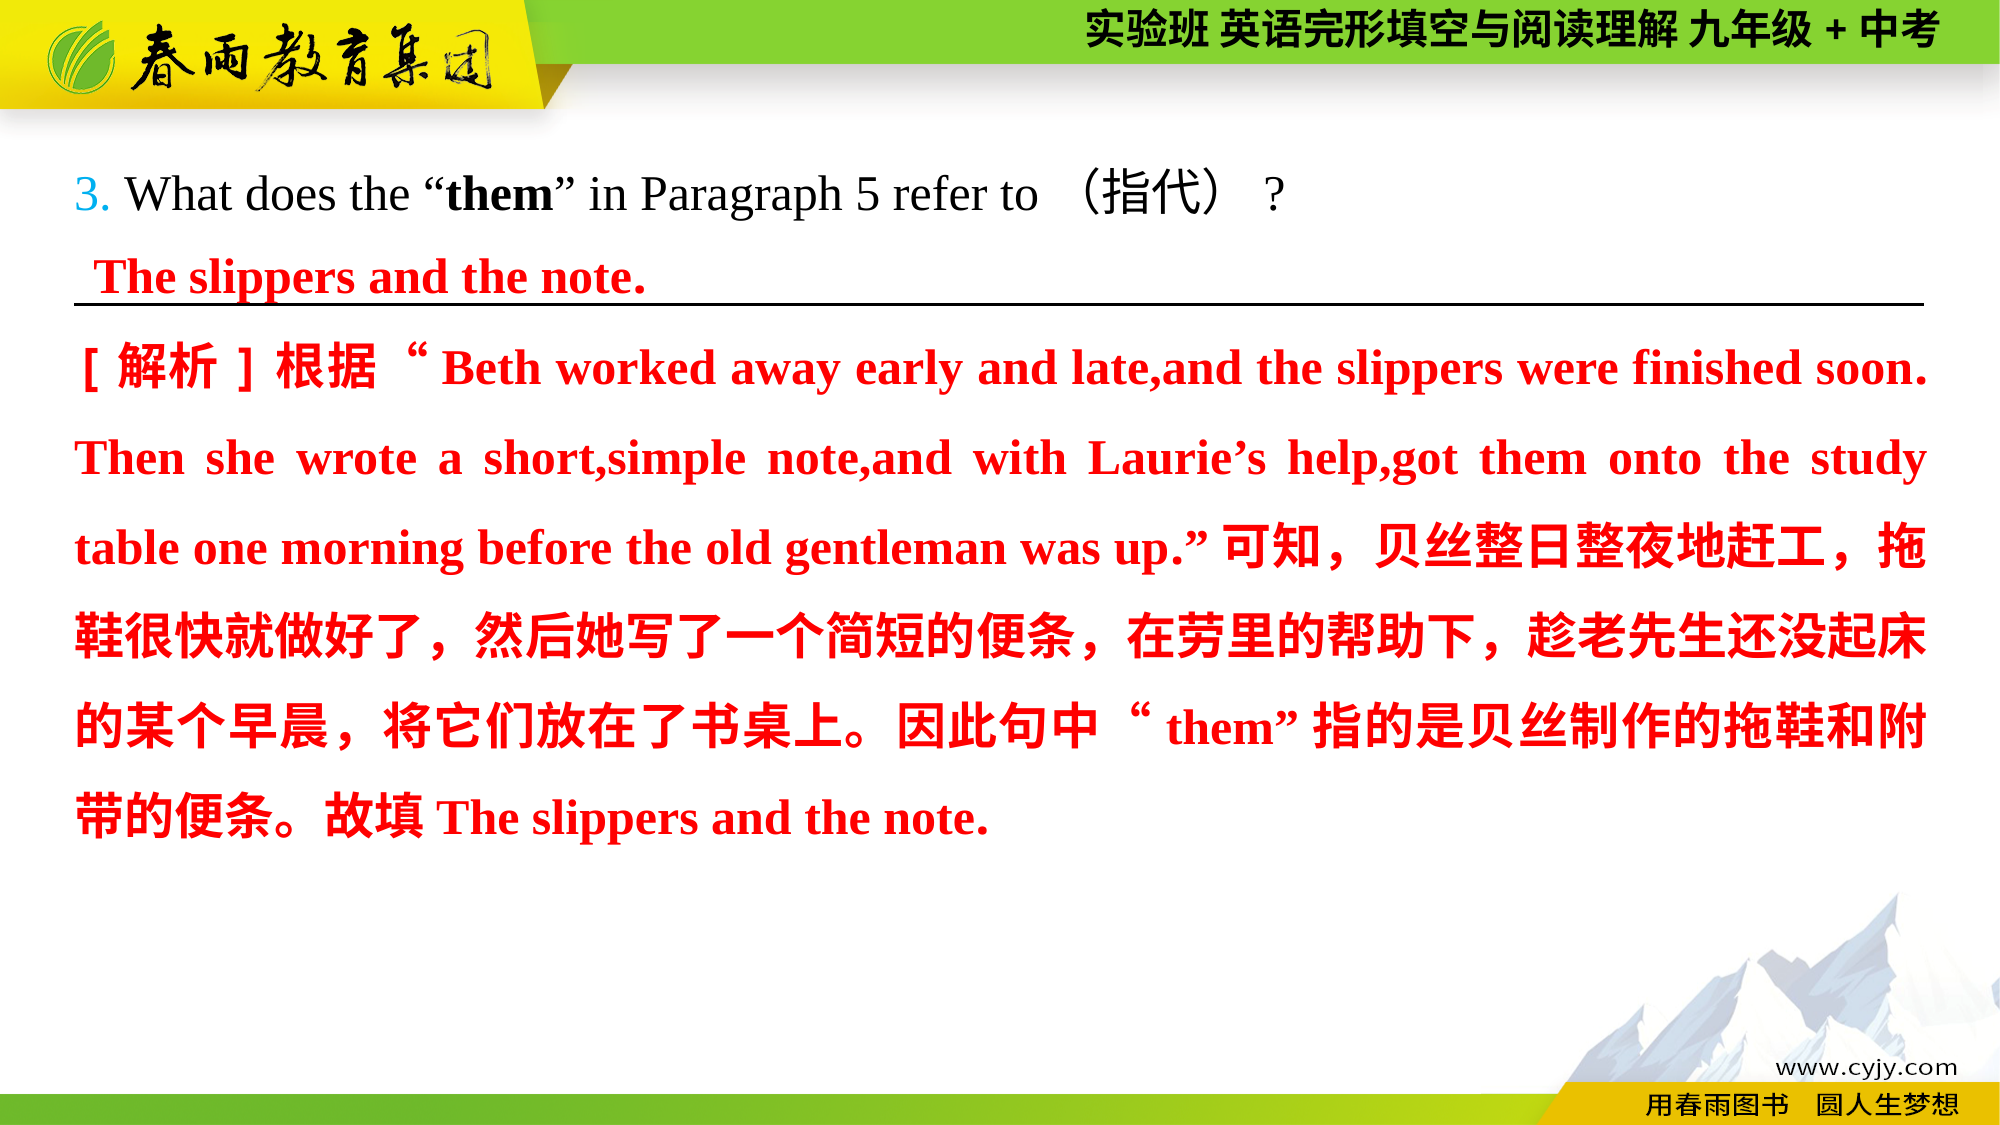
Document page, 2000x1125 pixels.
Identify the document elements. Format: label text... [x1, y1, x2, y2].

picture [0, 0, 2000, 1125]
text_box [解析]根据“Beth worked away early and late,and the slippers were finished soon. Then she wrote a short,simple note,and with Laurie’s help,got them onto the study table one morning before the old gentleman was up.”可知，贝丝整日整夜地赶工，拖鞋很快就做好了，然后她写了一个简短的便条，在劳里的帮助下，趁老先生还没起床的某个早晨，将它们放在了书桌上。因此句中“them”指的是贝丝制作的拖鞋和附带的便条。故填The slippers and the note. [59, 320, 1944, 852]
list 3. What does the “them” in Paragraph 5 refer to（指代）? __________________________________________________________________________ [59, 122, 1944, 320]
